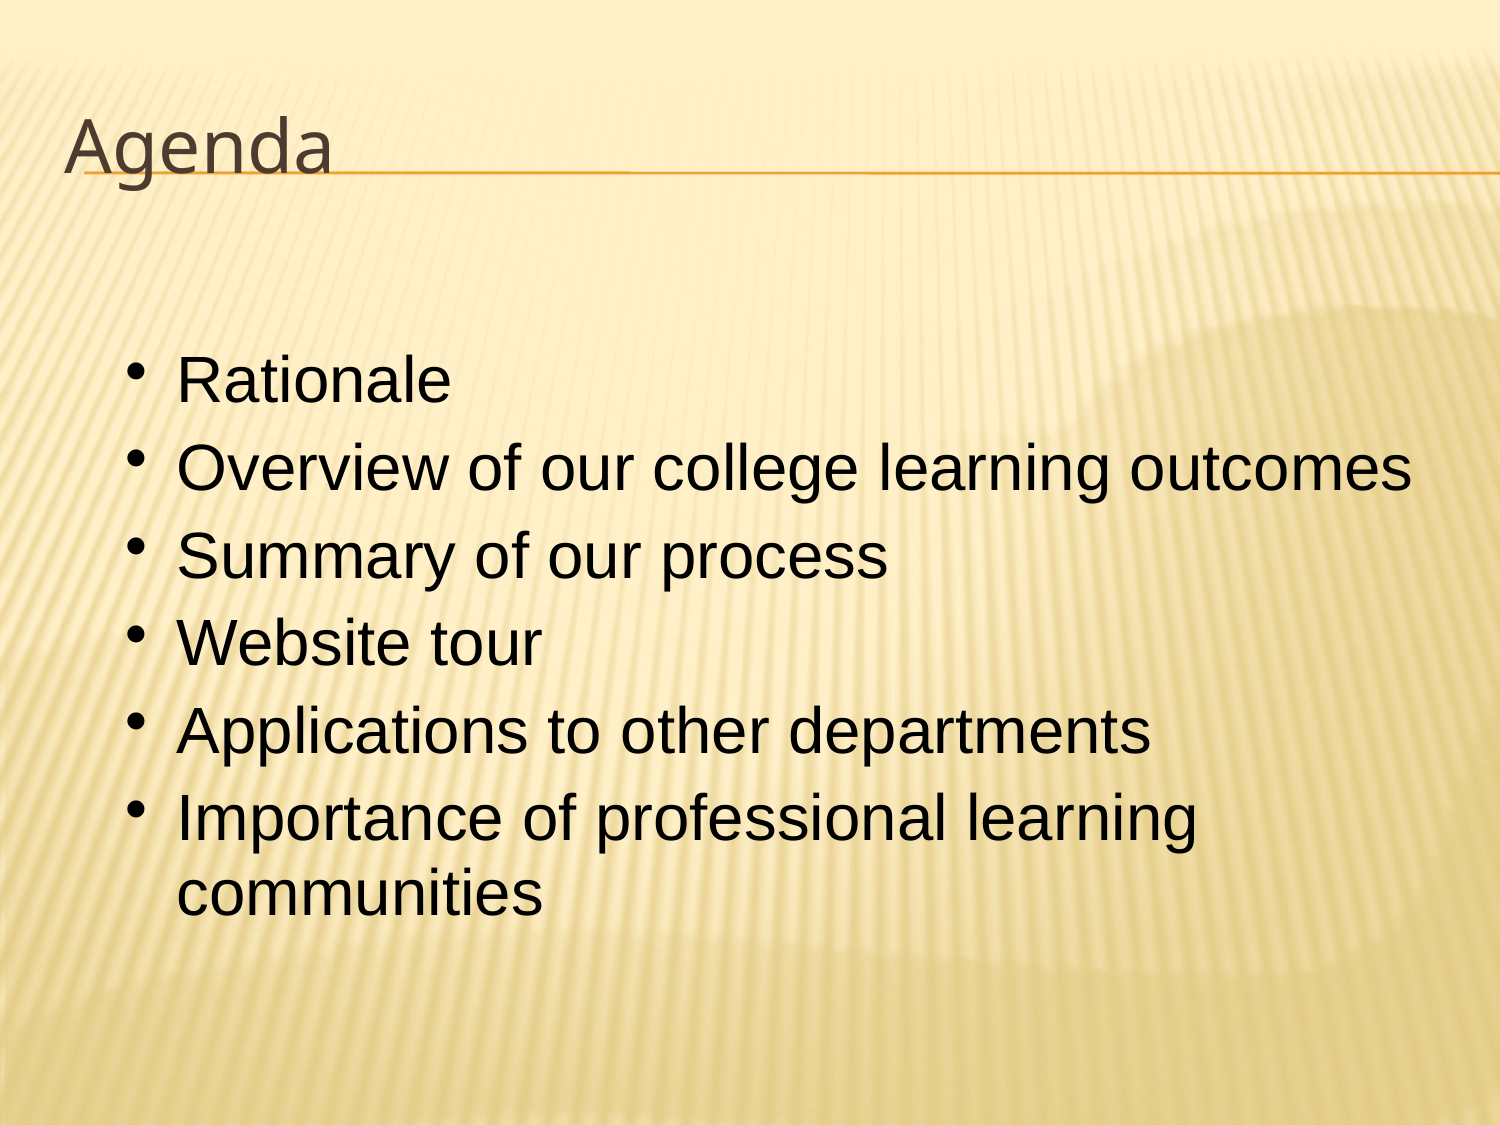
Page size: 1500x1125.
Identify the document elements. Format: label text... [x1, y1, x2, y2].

title Agenda [50, 75, 1475, 213]
list Rationale Overview of our college learning outcomes Summary of our process Website tour Applications to other departments Importance of professional learning communities [50, 254, 1475, 998]
